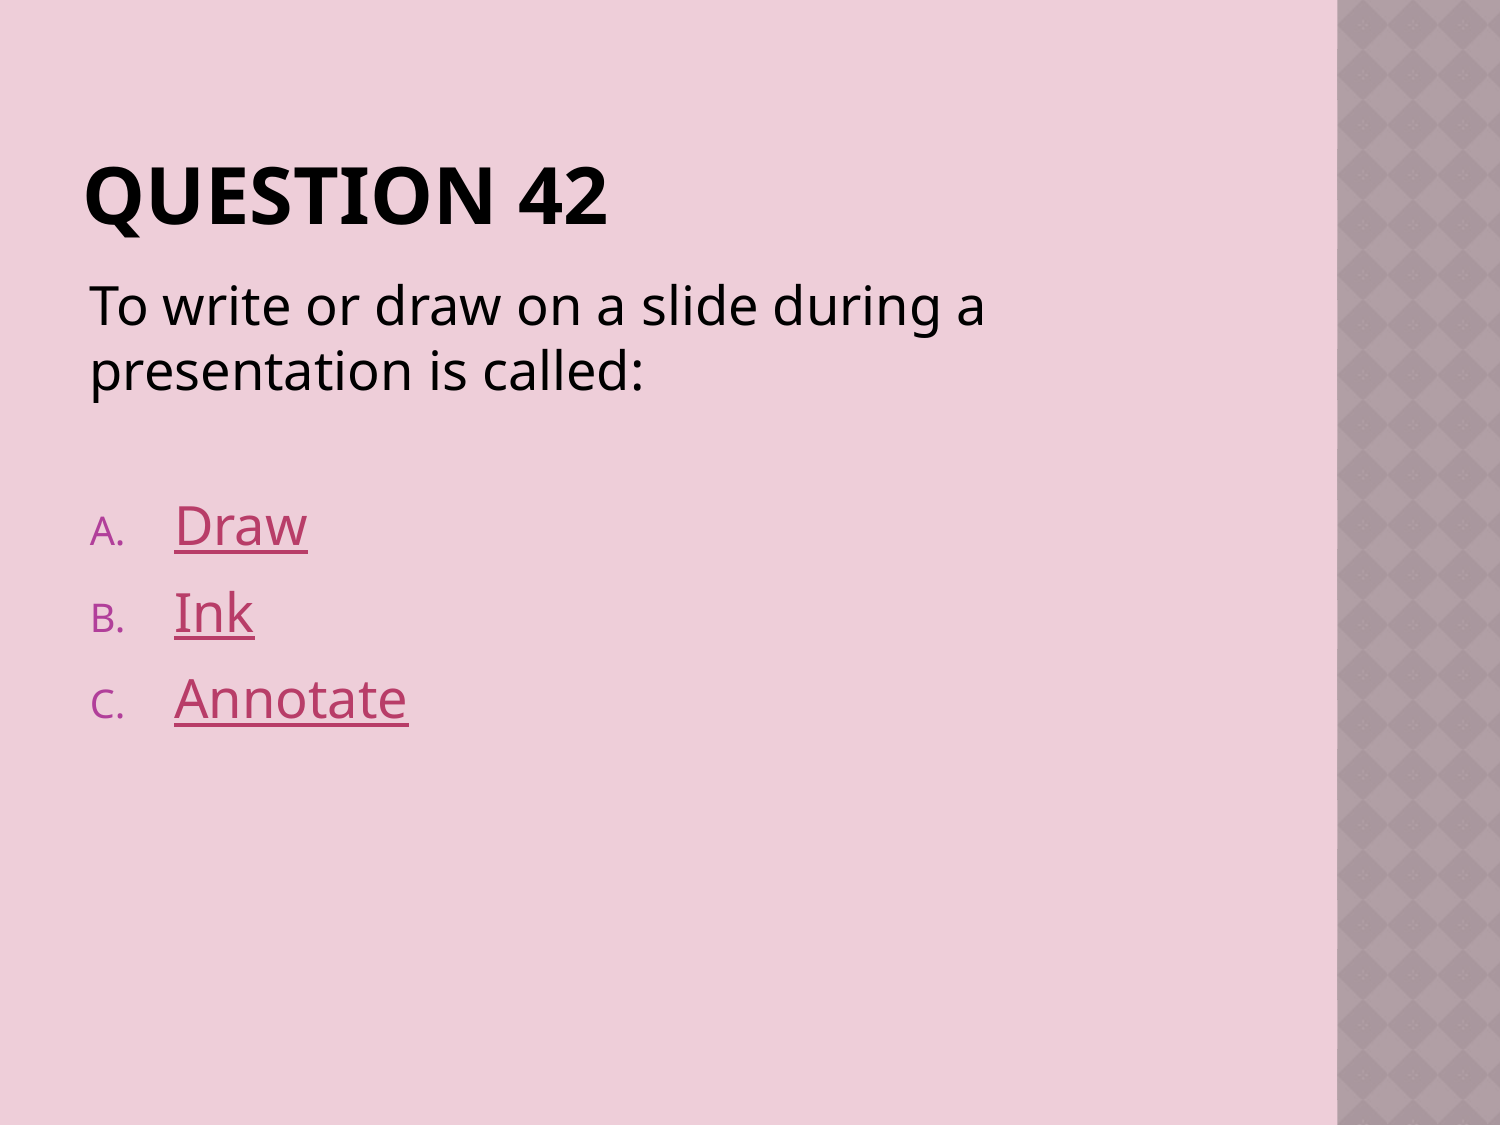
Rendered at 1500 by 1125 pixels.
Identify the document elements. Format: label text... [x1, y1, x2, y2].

list To write or draw on a slide during a presentation is called: Draw Ink Annotate [75, 264, 1263, 1059]
title Question 42 [75, 52, 1263, 240]
